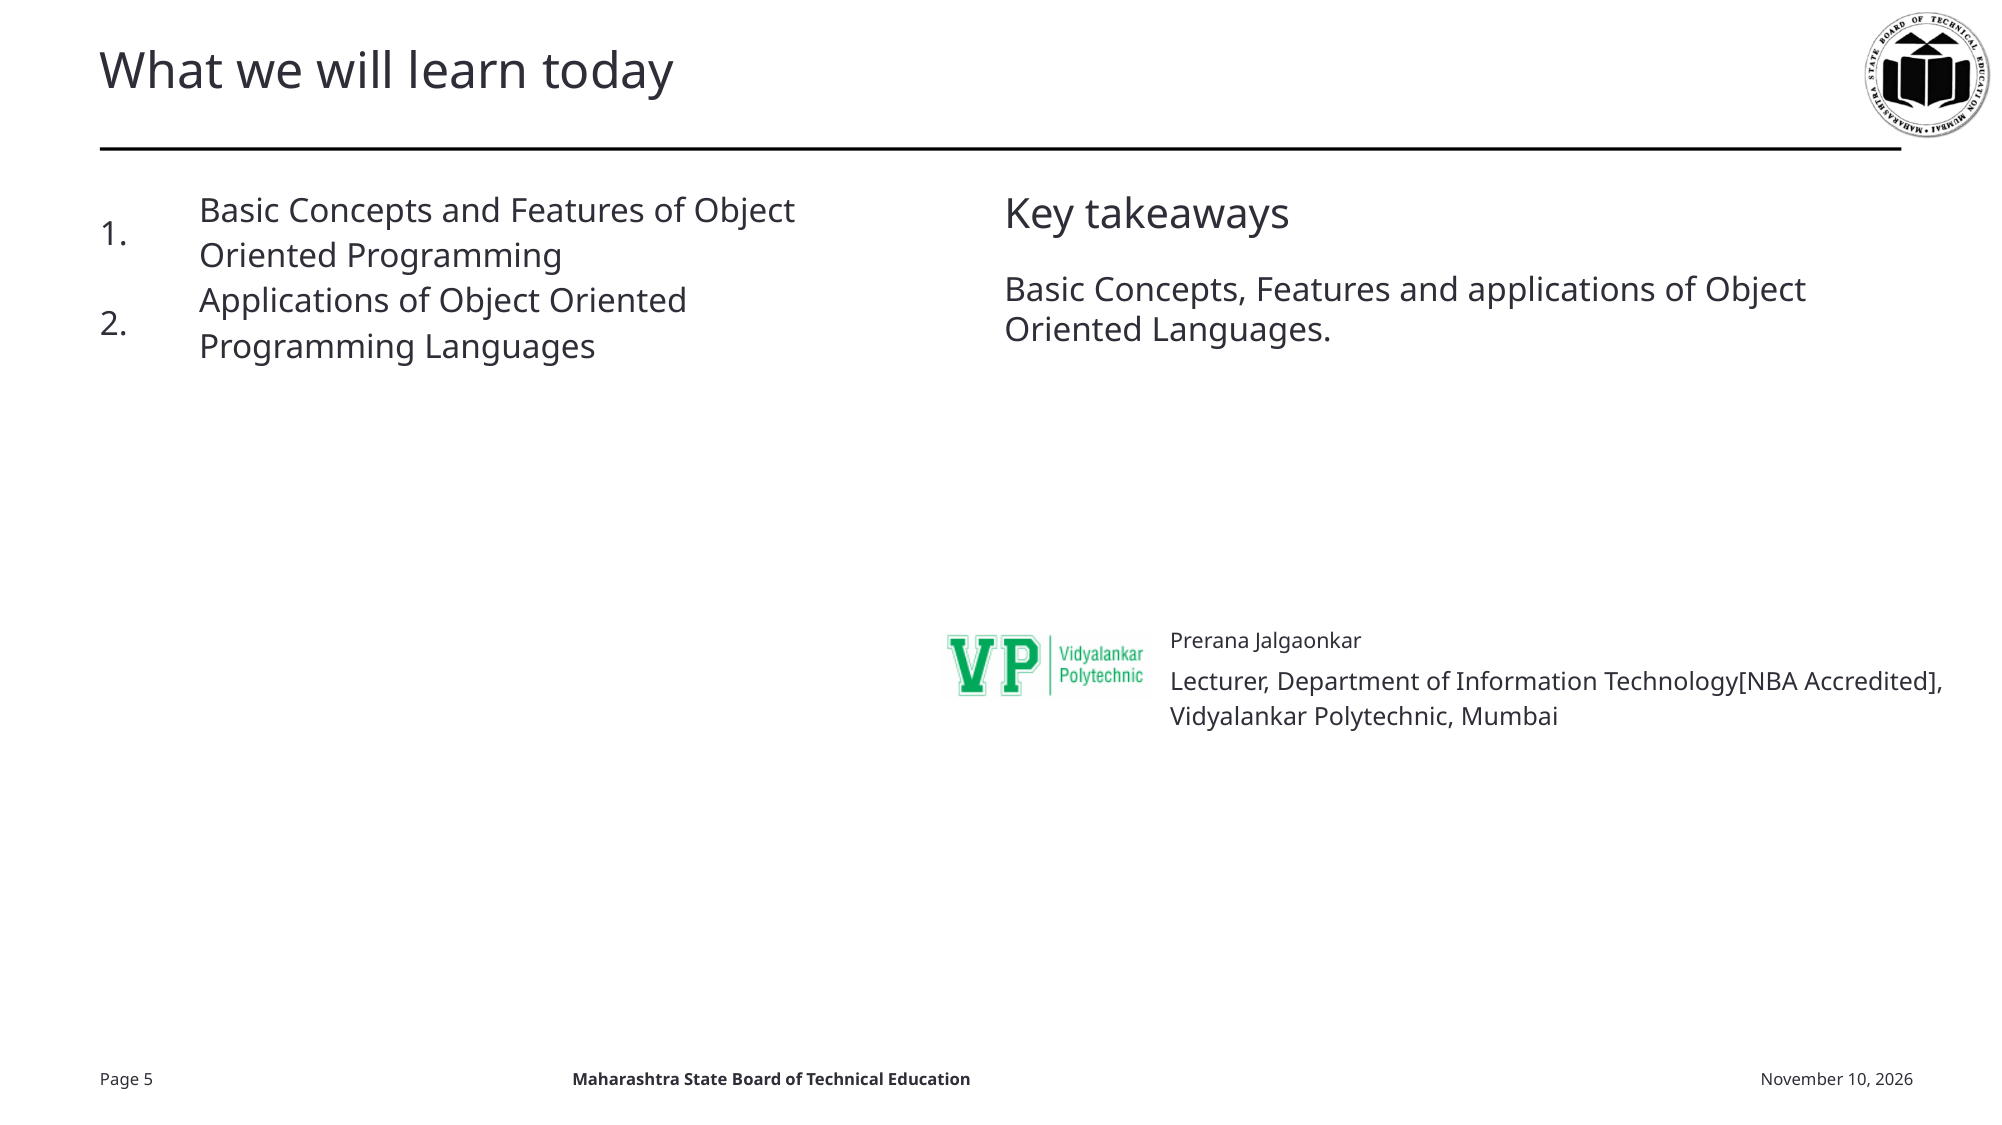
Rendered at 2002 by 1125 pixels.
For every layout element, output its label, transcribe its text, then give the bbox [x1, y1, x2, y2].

title What we will learn today [99, 48, 1901, 145]
list Prerana Jalgaonkar [1170, 625, 1677, 655]
list Basic Concepts, Features and applications of Object Oriented Languages. [1004, 268, 1901, 533]
table_cell 2. [100, 277, 199, 368]
picture [1852, 0, 2001, 149]
list Key takeaways [1004, 186, 1901, 248]
list Lecturer, Department of Information Technology[NBA Accredited], Vidyalankar Polytechnic, Mumbai [1170, 665, 1950, 727]
table_header Basic Concepts and Features of Object Oriented Programming [199, 187, 891, 277]
picture [940, 630, 1152, 701]
table_header 1. [100, 187, 199, 277]
table_cell Applications of Object Oriented Programming Languages [199, 277, 891, 368]
